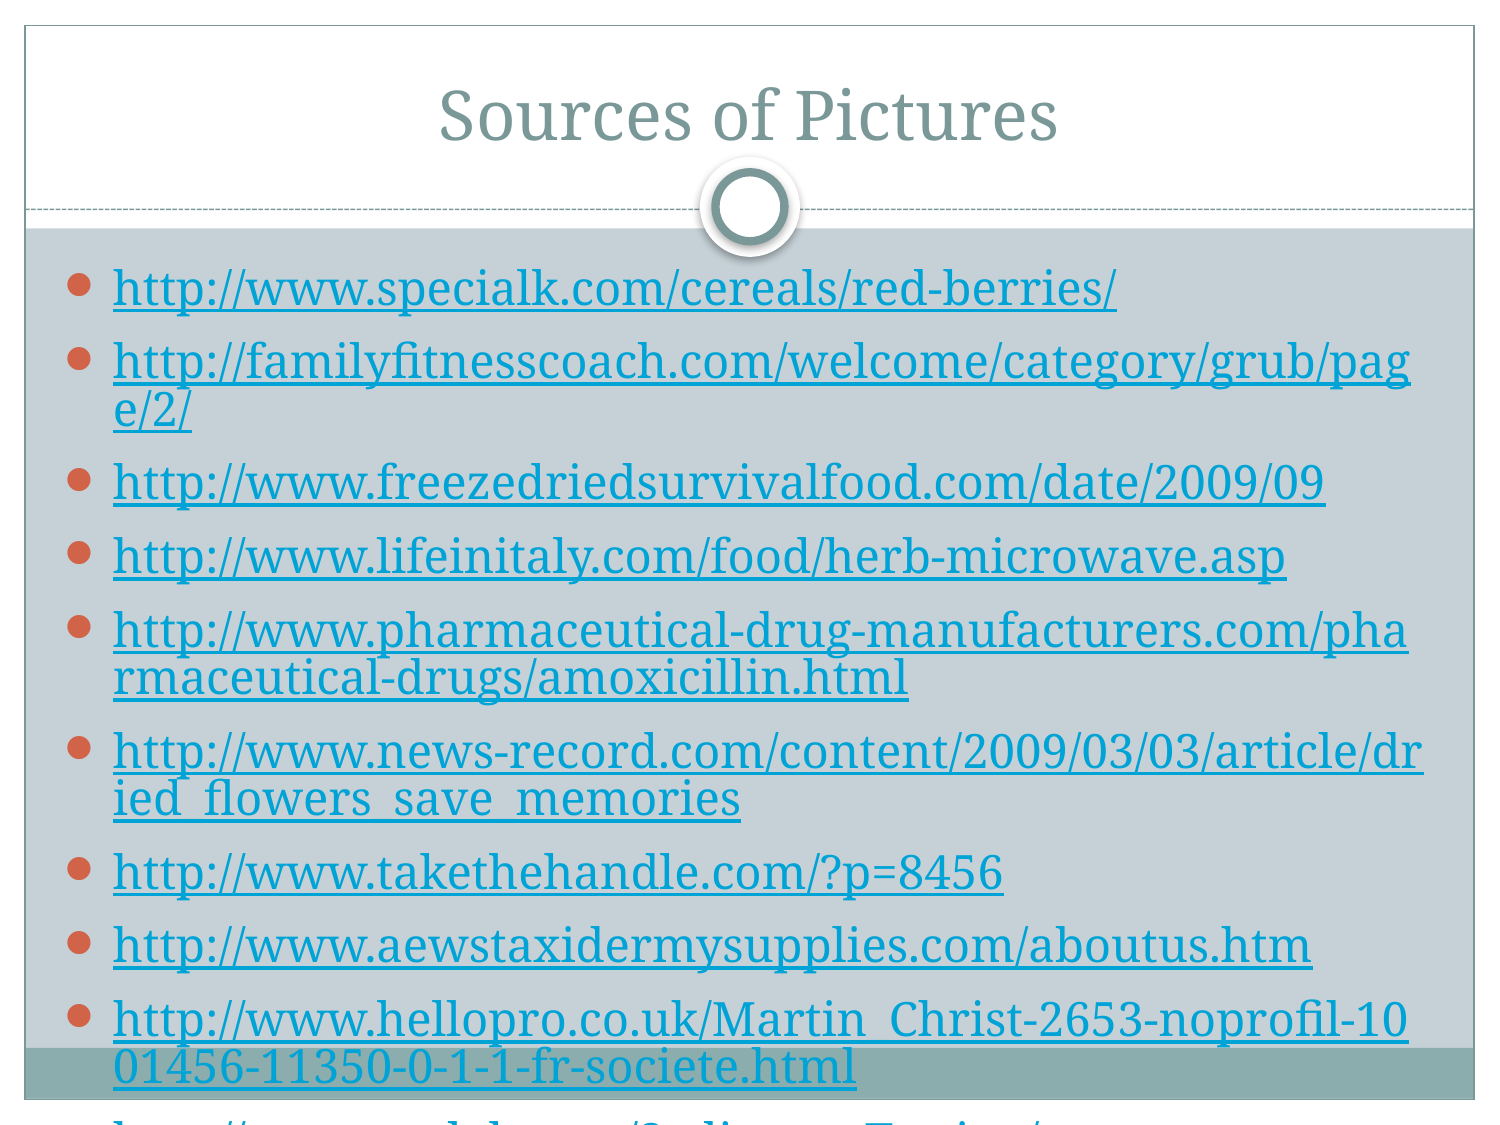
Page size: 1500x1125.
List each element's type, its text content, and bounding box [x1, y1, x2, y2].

list http://www.specialk.com/cereals/red-berries/ http://familyfitnesscoach.com/welcome/category/grub/page/2/ http://www.freezedriedsurvivalfood.com/date/2009/09 http://www.lifeinitaly.com/food/herb-microwave.asp http://www.pharmaceutical-drug-manufacturers.com/pharmaceutical-drugs/amoxicillin.html http://www.news-record.com/content/2009/03/03/article/dried_flowers_save_memories http://www.takethehandle.com/?p=8456 http://www.aewstaxidermysupplies.com/aboutus.htm http://www.hellopro.co.uk/Martin_Christ-2653-noprofil-1001456-11350-0-1-1-fr-societe.html http://www.caslab.com/Sediment-Testing/ [49, 250, 1445, 1001]
title Sources of Pictures [49, 37, 1450, 162]
